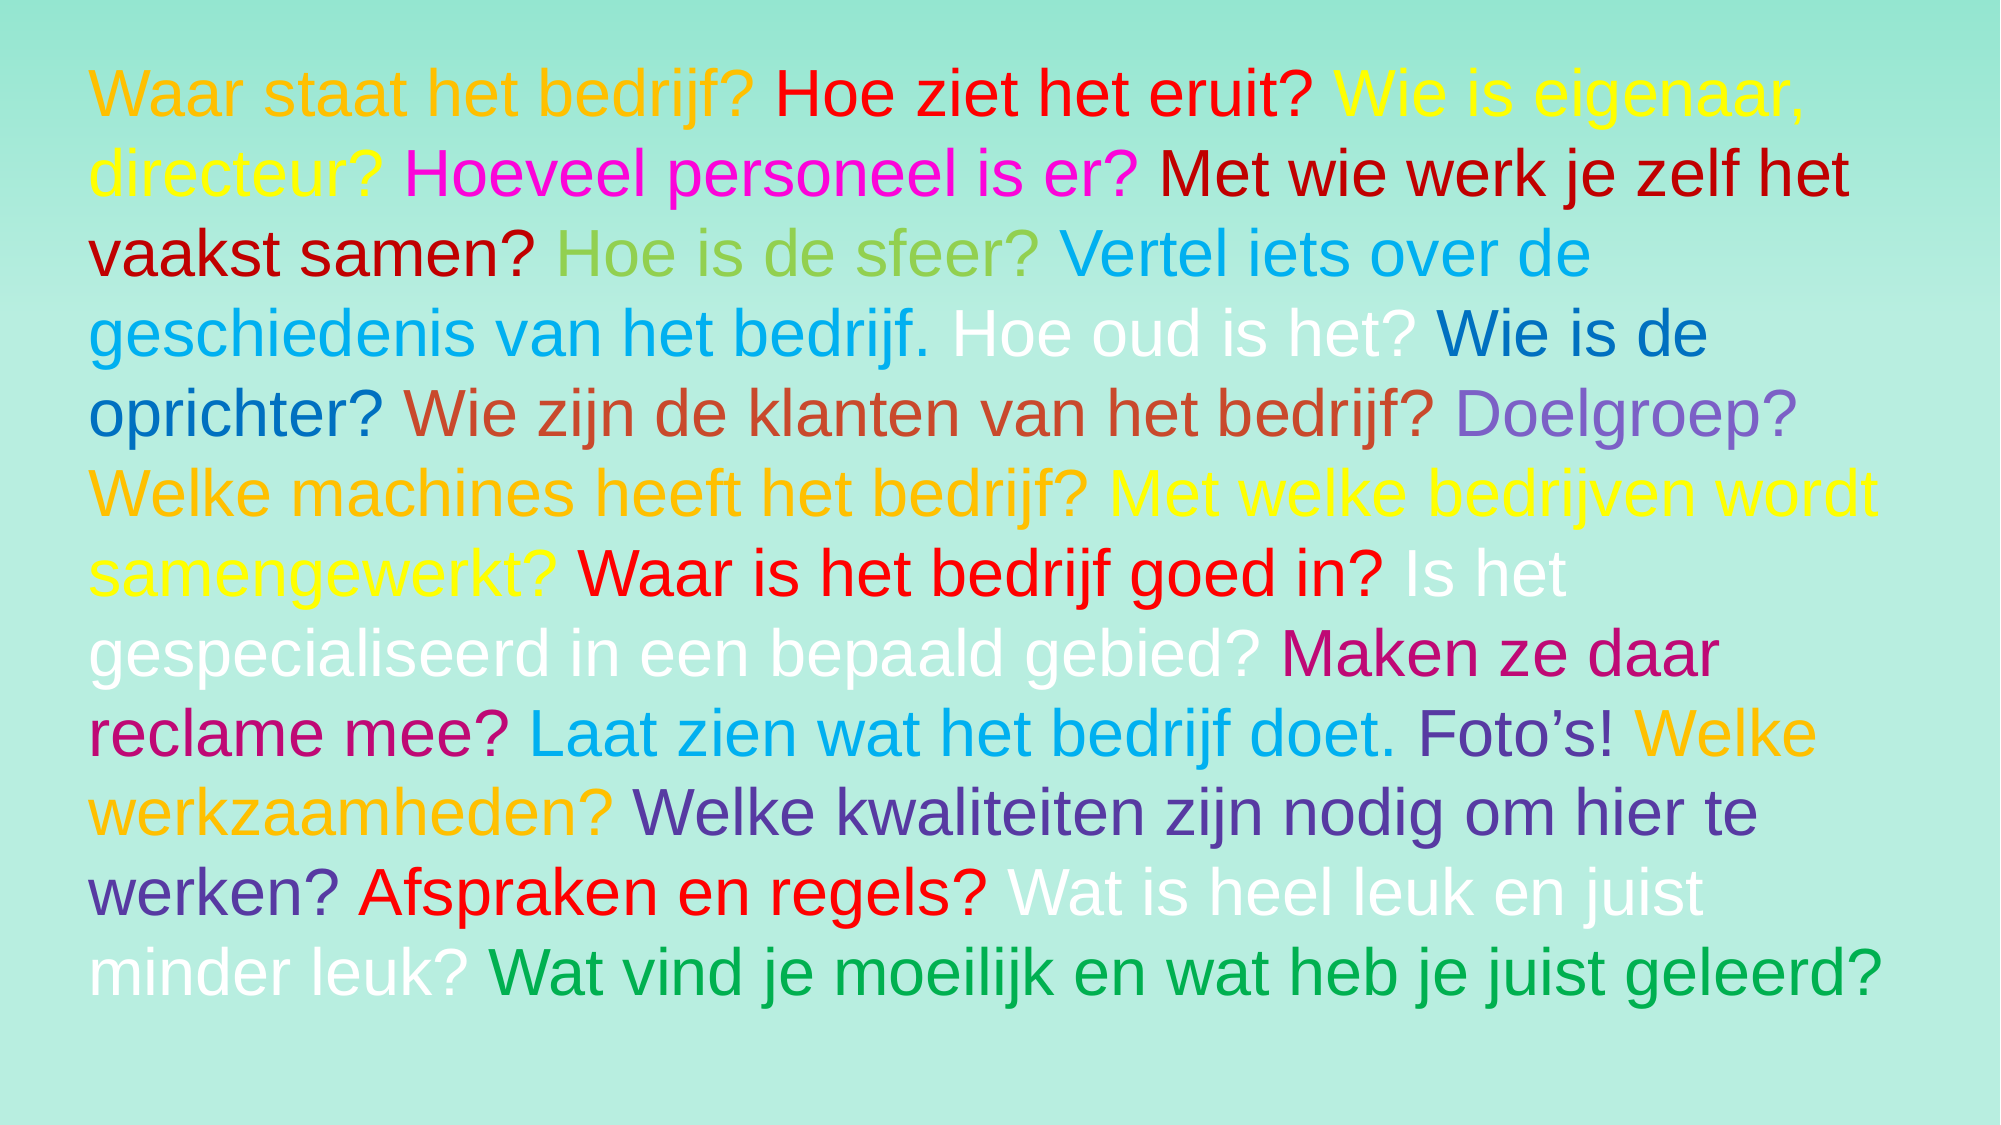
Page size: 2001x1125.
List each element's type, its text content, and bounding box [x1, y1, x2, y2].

text_box Waar staat het bedrijf? Hoe ziet het eruit? Wie is eigenaar, directeur? Hoeveel personeel is er? Met wie werk je zelf het vaakst samen? Hoe is de sfeer? Vertel iets over de geschiedenis van het bedrijf. Hoe oud is het? Wie is de oprichter? Wie zijn de klanten van het bedrijf? Doelgroep? Welke machines heeft het bedrijf? Met welke bedrijven wordt samengewerkt? Waar is het bedrijf goed in? Is het gespecialiseerd in een bepaald gebied? Maken ze daar reclame mee? Laat zien wat het bedrijf doet. Foto’s! Welke werkzaamheden? Welke kwaliteiten zijn nodig om hier te werken? Afspraken en regels? Wat is heel leuk en juist minder leuk? Wat vind je moeilijk en wat heb je juist geleerd? [0, 42, 1908, 1087]
